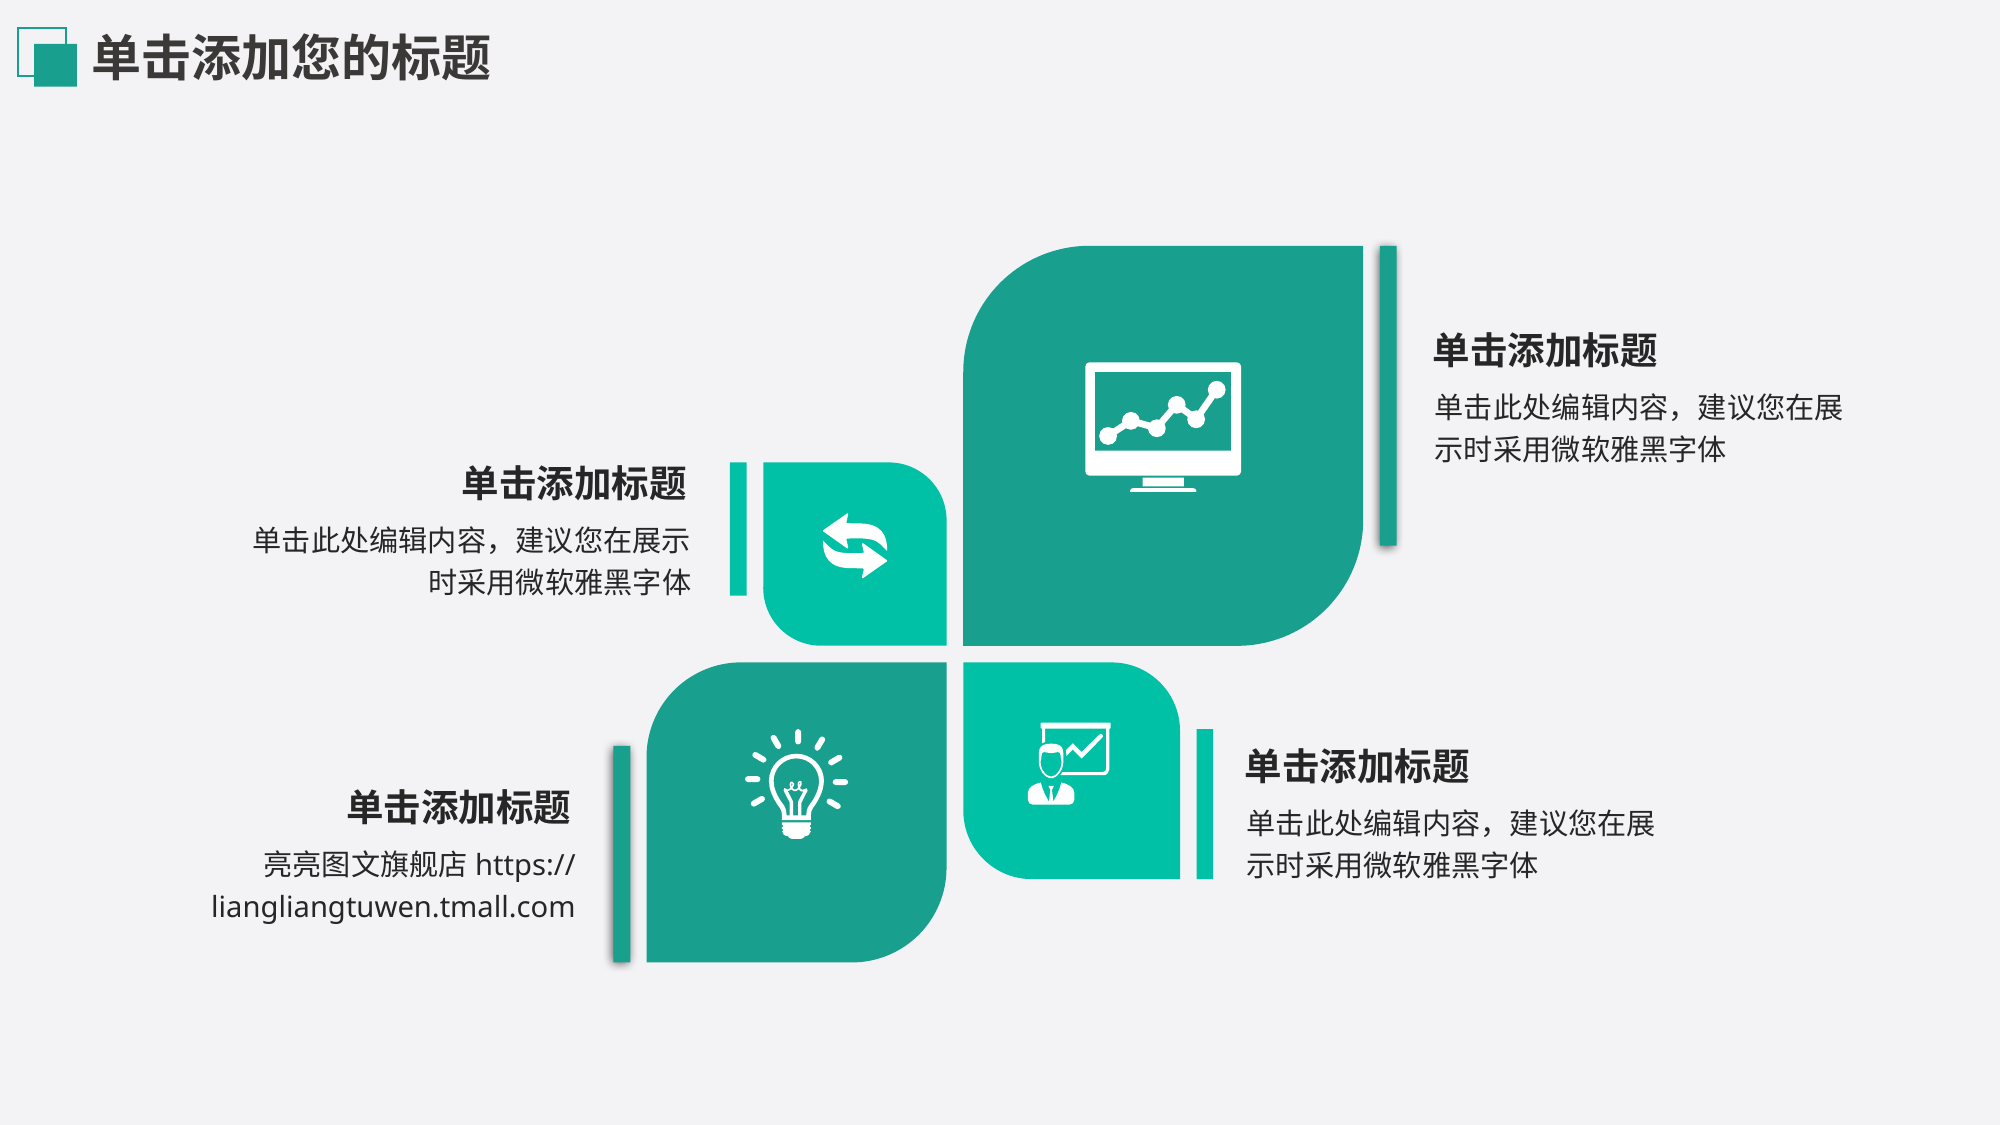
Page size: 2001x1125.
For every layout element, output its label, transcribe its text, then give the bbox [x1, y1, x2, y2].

text_box [645, 661, 948, 964]
text_box [822, 540, 888, 579]
text_box [962, 244, 1365, 647]
text_box [1127, 425, 1137, 430]
text_box [781, 822, 811, 839]
text_box [613, 745, 631, 963]
text_box [1196, 728, 1214, 880]
text_box [1142, 477, 1184, 487]
text_box [1105, 386, 1220, 440]
text_box 单击此处编辑内容，建议您在展示时采用微软雅黑字体 [1246, 798, 1676, 881]
text_box [768, 753, 824, 821]
text_box 单击添加标题 [309, 776, 587, 836]
text_box [1148, 425, 1166, 438]
text_box 单击添加标题 [1230, 735, 1507, 796]
text_box [1207, 380, 1226, 399]
text_box [832, 779, 849, 786]
text_box [1379, 245, 1397, 546]
text_box [1085, 362, 1242, 476]
text_box [1187, 415, 1206, 429]
text_box [752, 752, 767, 763]
text_box 亮亮图文旗舰店https://liangliangtuwen.tmall.com [136, 839, 576, 922]
text_box [962, 661, 1182, 881]
text_box [822, 513, 888, 551]
text_box [729, 461, 748, 597]
text_box 单击添加标题 [1418, 319, 1695, 380]
text_box [795, 729, 802, 745]
text_box 单击添加您的标题 [76, 19, 565, 94]
text_box [814, 736, 826, 751]
text_box [762, 461, 948, 647]
text_box [750, 796, 765, 807]
text_box 单击此处编辑内容，建议您在展示时采用微软雅黑字体 [251, 515, 692, 599]
text_box [1038, 722, 1111, 779]
text_box [1099, 427, 1118, 445]
text_box [770, 735, 782, 750]
text_box [1121, 411, 1140, 422]
text_box [828, 754, 843, 766]
text_box [745, 776, 761, 783]
text_box [826, 798, 841, 810]
text_box 单击此处编辑内容，建议您在展示时采用微软雅黑字体 [1434, 382, 1864, 466]
text_box [1027, 782, 1075, 805]
text_box 单击添加标题 [424, 452, 702, 513]
text_box [1130, 488, 1197, 492]
text_box [1167, 395, 1186, 408]
